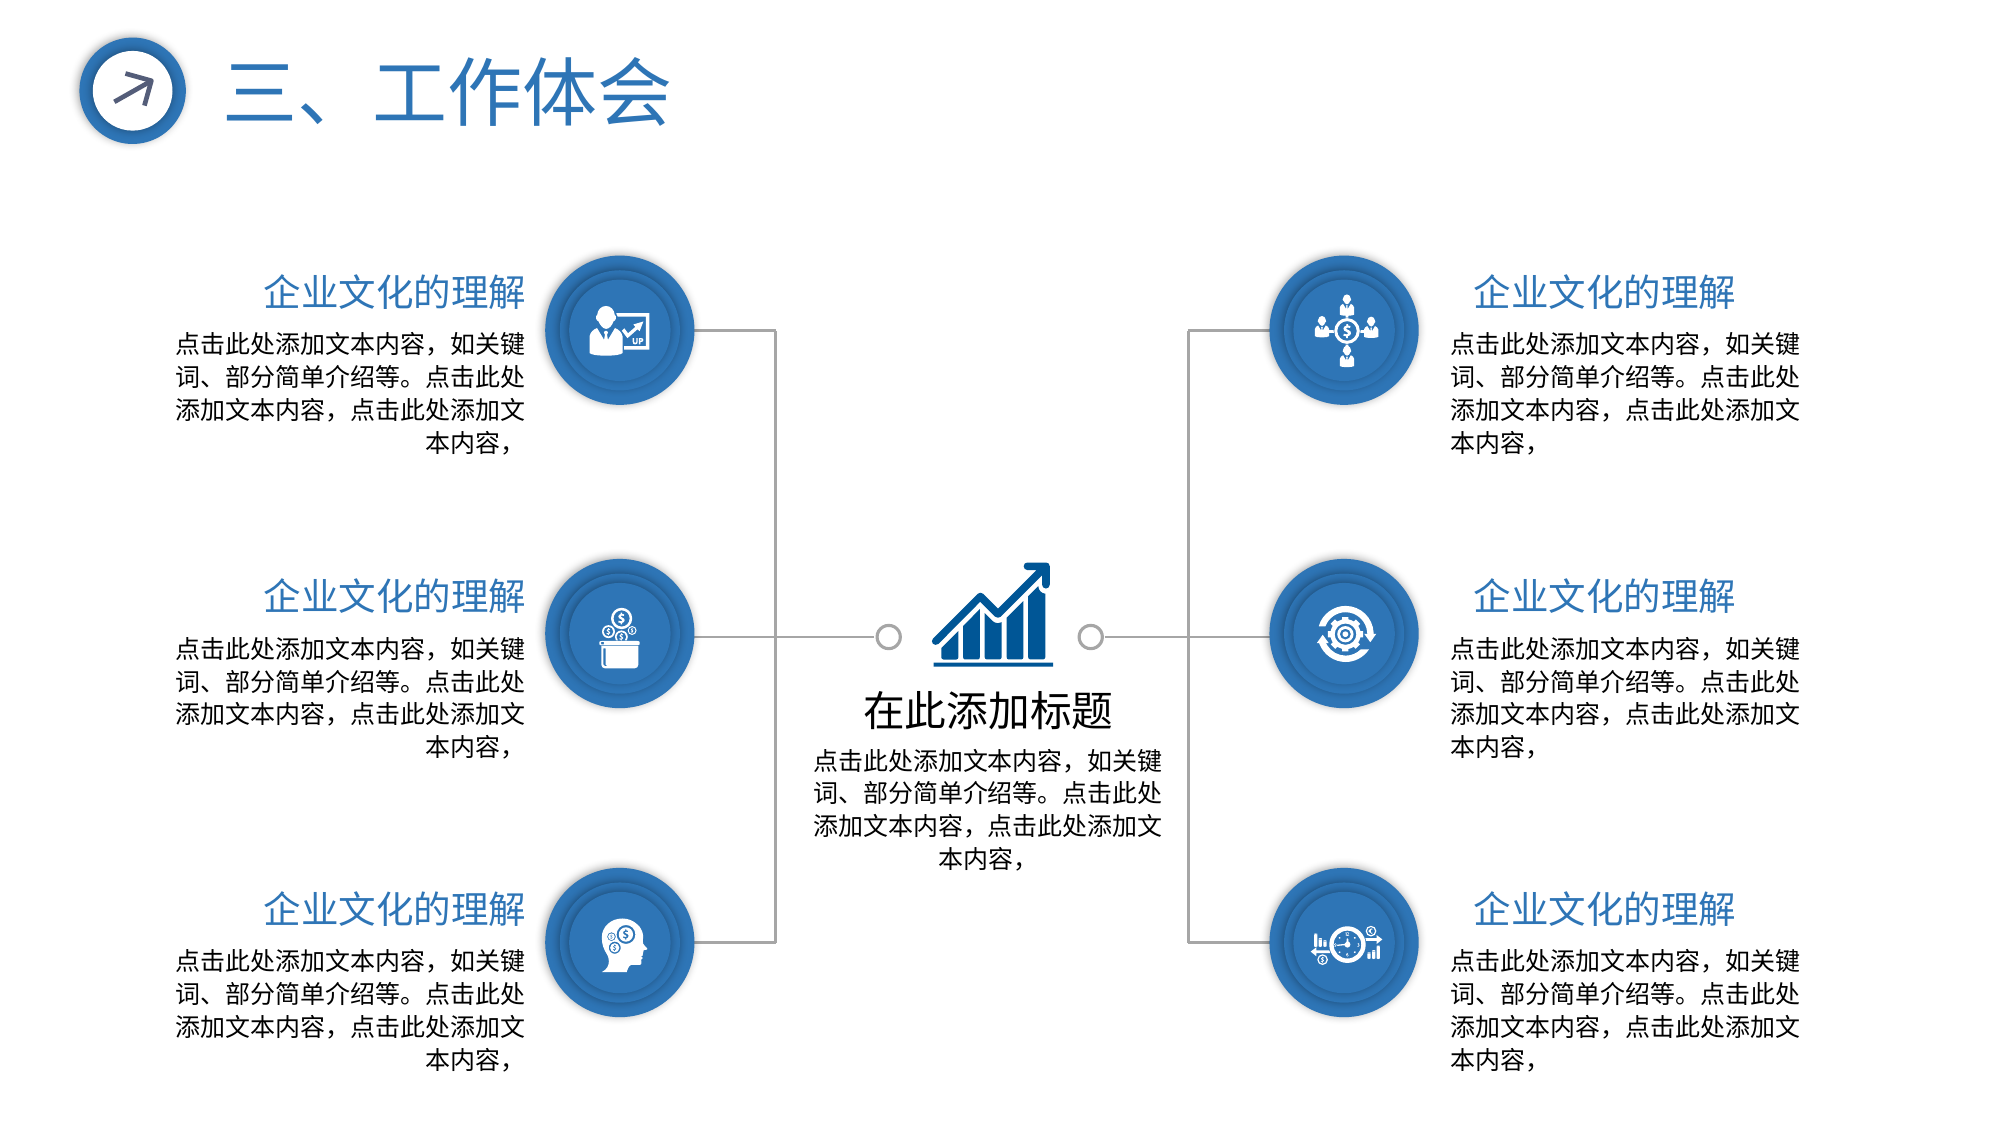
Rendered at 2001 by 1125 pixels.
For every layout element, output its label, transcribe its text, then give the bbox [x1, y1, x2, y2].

text_box 点击此处添加文本内容，如关键词、部分简单介绍等。点击此处添加文本内容，点击此处添加文本内容， [1435, 935, 1831, 1082]
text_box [79, 37, 186, 144]
text_box 点击此处添加文本内容，如关键词、部分简单介绍等。点击此处添加文本内容，点击此处添加文本内容， [875, 743, 1104, 881]
text_box 企业文化的理解 [1435, 878, 1752, 938]
text_box 在此添加标题 [875, 677, 1104, 743]
text_box 点击此处添加文本内容，如关键词、部分简单介绍等。点击此处添加文本内容，点击此处添加文本内容， [1435, 622, 1831, 770]
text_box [589, 305, 650, 356]
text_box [1316, 605, 1377, 662]
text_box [1104, 330, 1291, 943]
text_box [1078, 624, 1104, 650]
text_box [145, 565, 541, 770]
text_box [673, 330, 875, 943]
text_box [145, 878, 541, 1084]
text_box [545, 255, 695, 405]
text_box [545, 558, 695, 709]
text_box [1435, 261, 1831, 468]
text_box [931, 562, 1054, 667]
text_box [145, 261, 541, 465]
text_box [1310, 925, 1383, 966]
text_box 三、工作体会 [207, 37, 1060, 143]
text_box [601, 918, 650, 973]
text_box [1314, 294, 1379, 368]
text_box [1269, 255, 1419, 405]
text_box 企业文化的理解 [1435, 565, 1752, 626]
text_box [1269, 867, 1419, 1018]
text_box [876, 624, 902, 650]
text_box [545, 867, 695, 1018]
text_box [1269, 558, 1419, 709]
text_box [599, 607, 640, 669]
